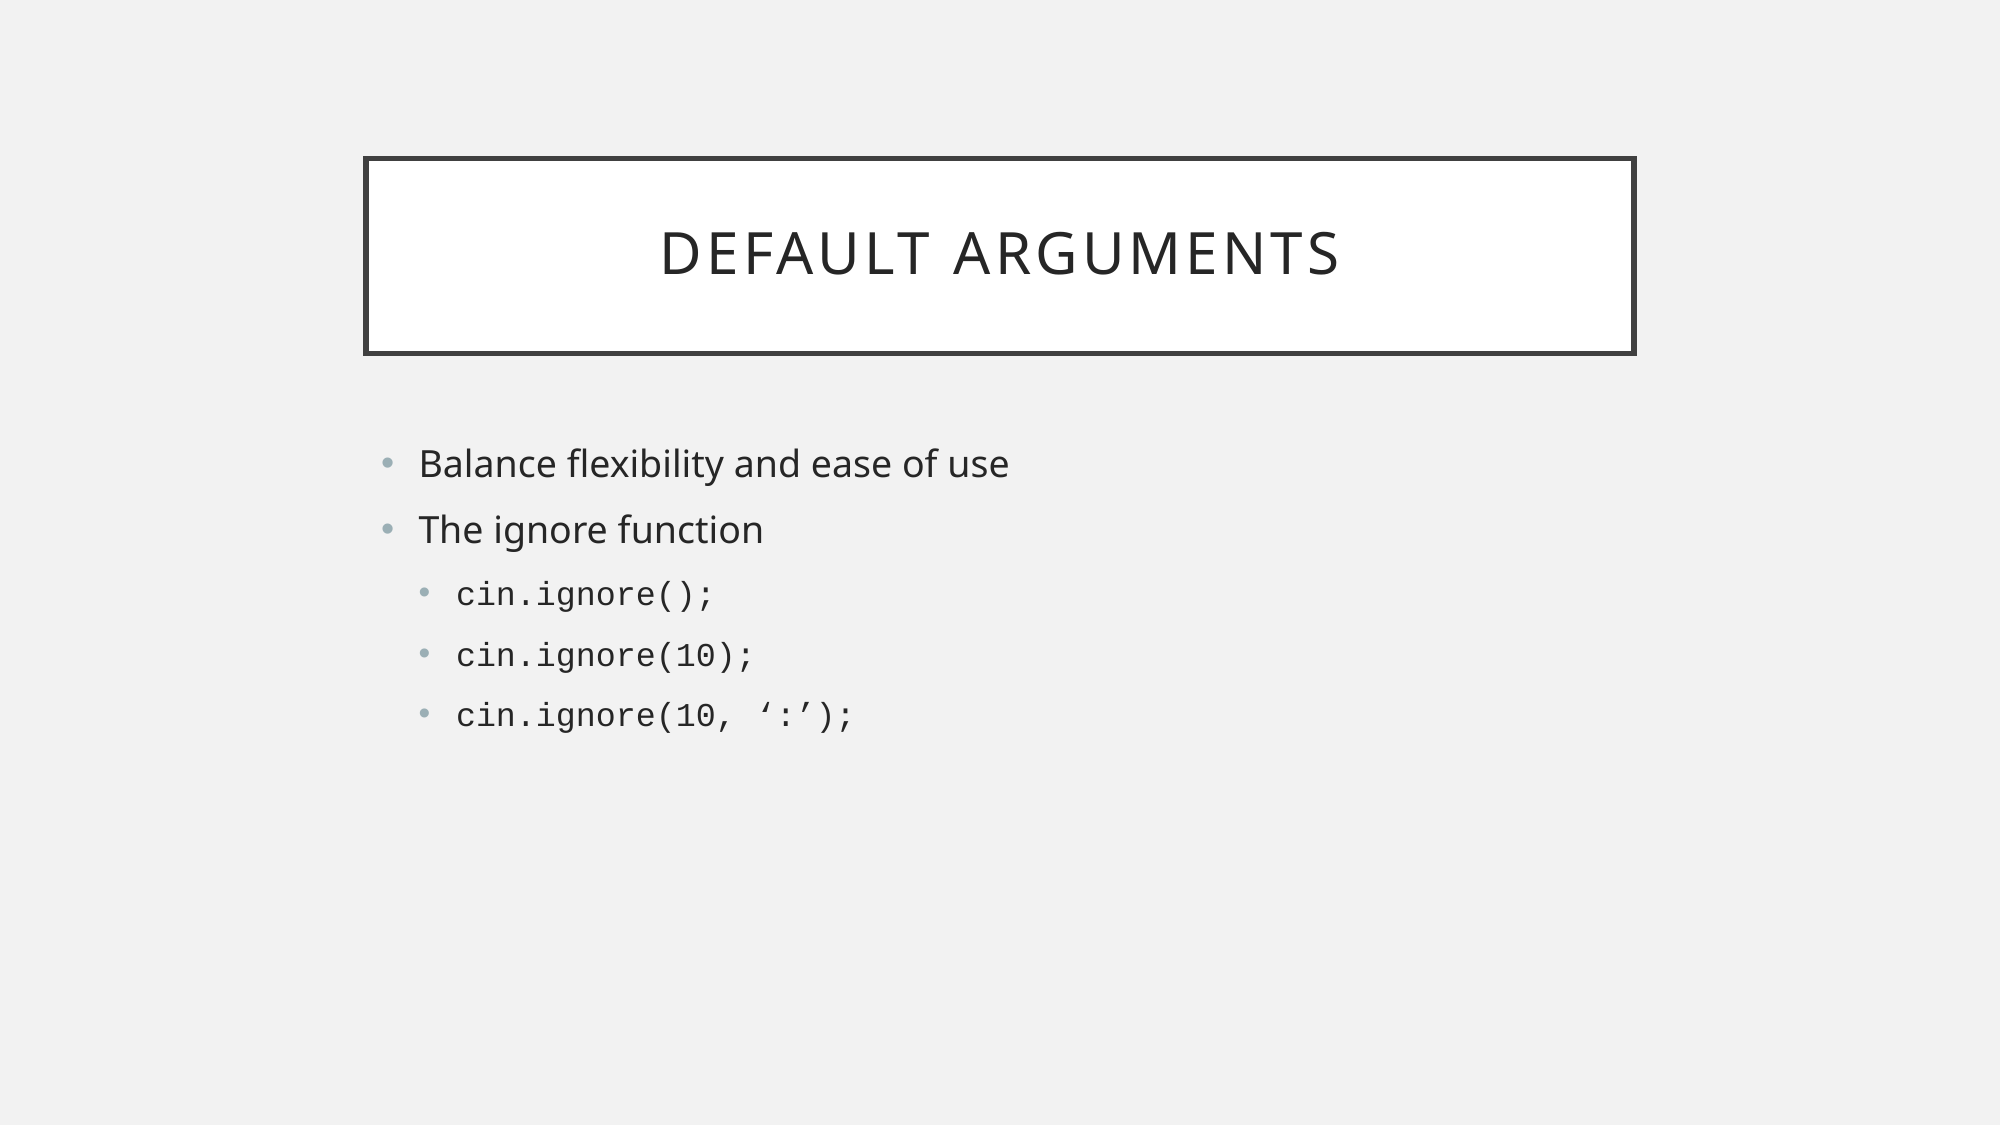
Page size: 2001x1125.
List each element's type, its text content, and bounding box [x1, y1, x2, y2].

list Balance flexibility and ease of use The ignore function cin.ignore(); cin.ignore(10); cin.ignore(10, ‘:’); [366, 432, 1634, 942]
title Default Arguments [363, 156, 1637, 356]
